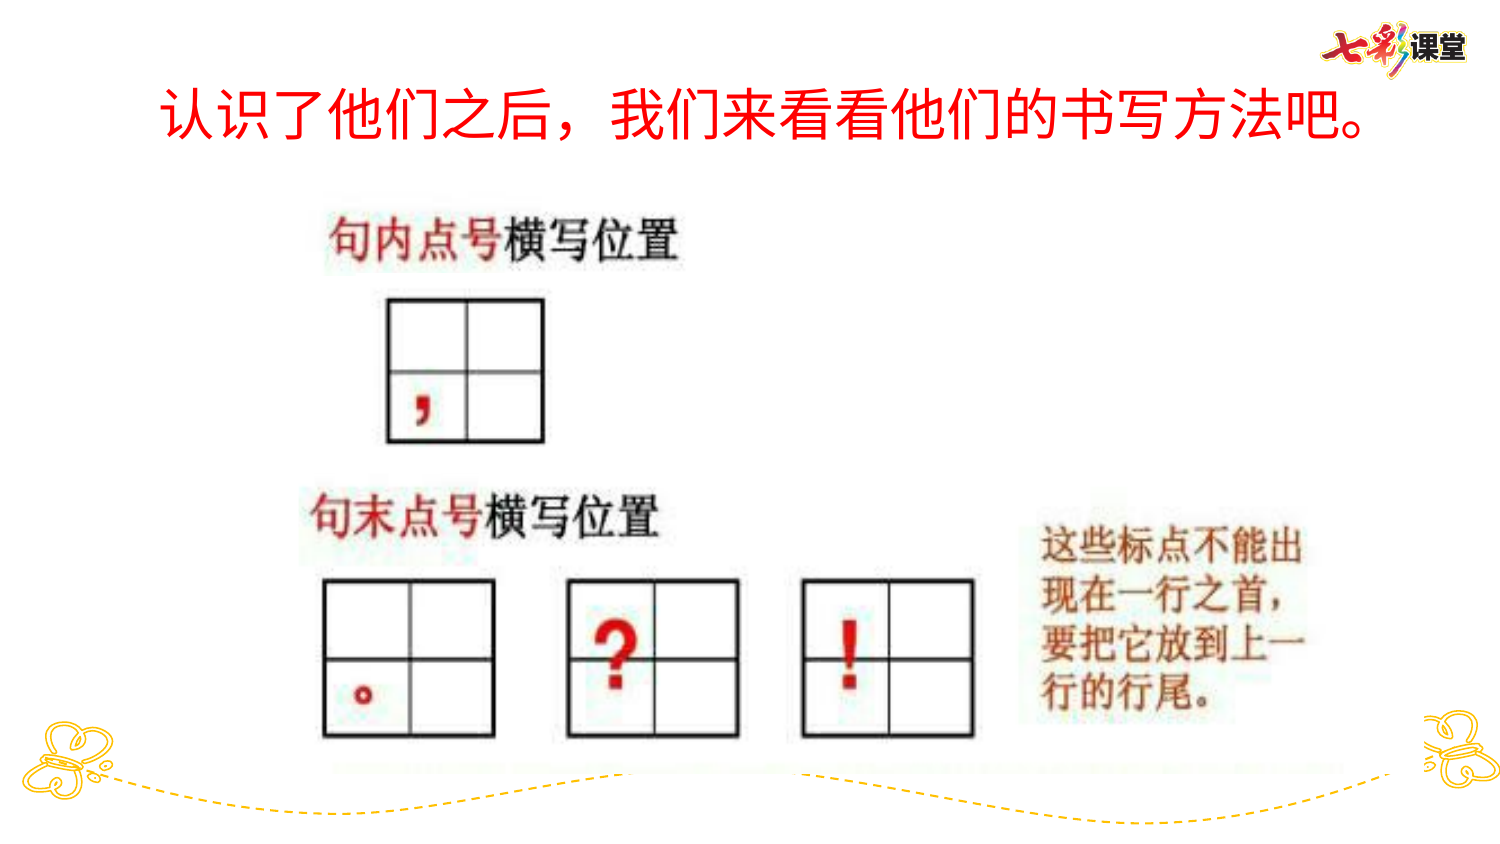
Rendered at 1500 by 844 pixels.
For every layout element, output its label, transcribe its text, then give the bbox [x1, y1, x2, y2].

picture [298, 473, 1425, 774]
text_box 认识了他们之后，我们来看看他们的书写方法吧。 [147, 73, 1415, 152]
picture [289, 173, 760, 472]
picture [1318, 20, 1469, 80]
